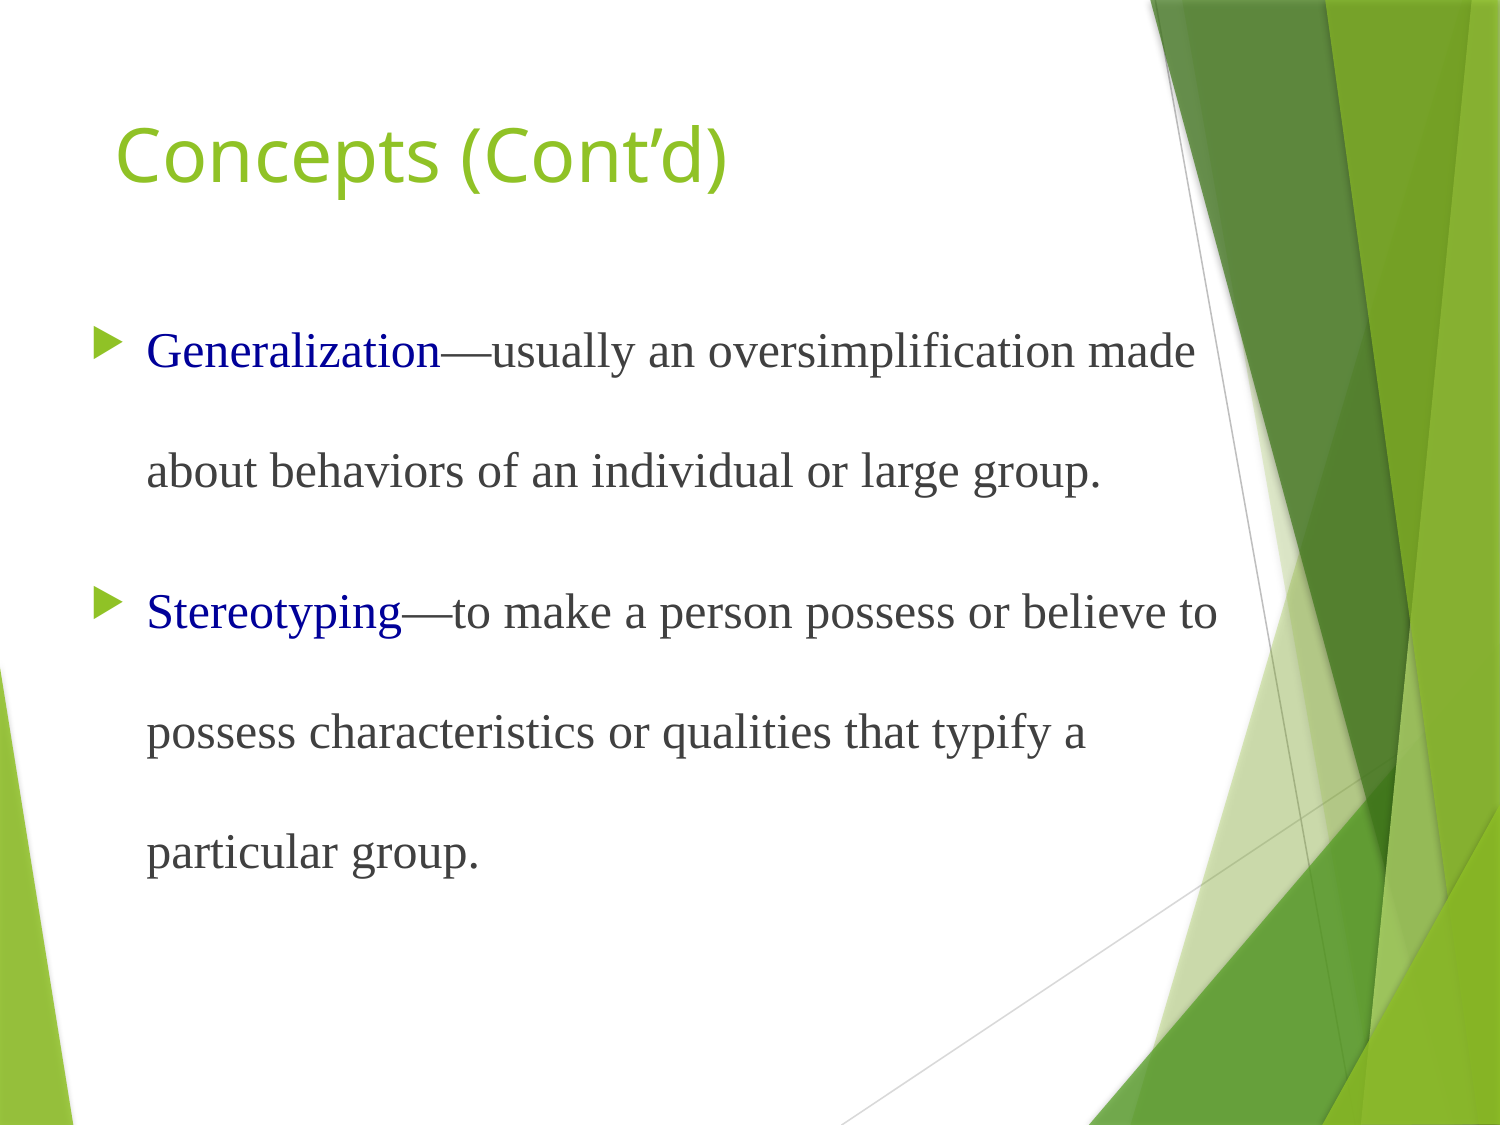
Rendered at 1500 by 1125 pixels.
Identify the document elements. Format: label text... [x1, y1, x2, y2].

list Generalization—usually an oversimplification made about behaviors of an individual or large group. Stereotyping—to make a person possess or believe to possess characteristics or qualities that typify a particular group. [75, 249, 1275, 991]
title Concepts (Cont’d) [99, 99, 1142, 249]
